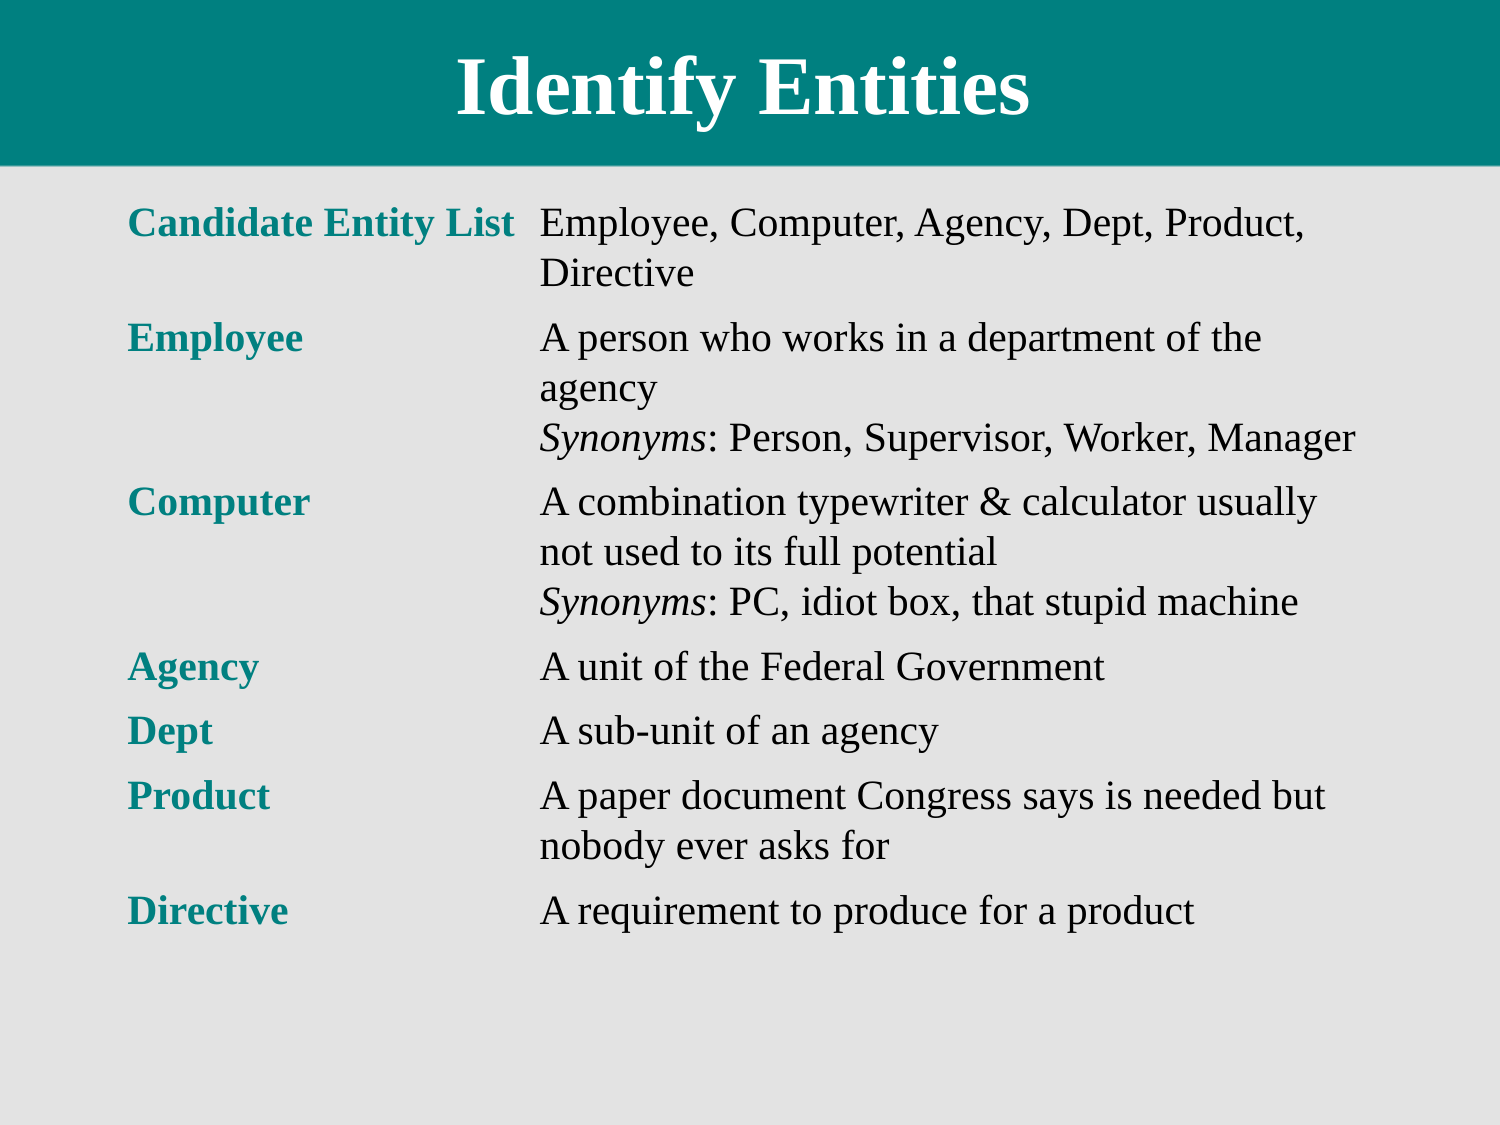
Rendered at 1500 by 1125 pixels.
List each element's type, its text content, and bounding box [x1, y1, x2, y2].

title Identify Entities [0, 23, 1488, 140]
picture [0, 0, 1500, 1125]
list Candidate Entity List Employee, Computer, Agency, Dept, Product, Directive Employee A person who works in a department of the agency Synonyms: Person, Supervisor, Worker, Manager Computer A combination typewriter & calculator usually not used to its full potential Synonyms: PC, idiot box, that stupid machine Agency A unit of the Federal Government Dept A sub-unit of an agency Product A paper document Congress says is needed but nobody ever asks for Directive A requirement to produce for a product [111, 186, 1388, 958]
